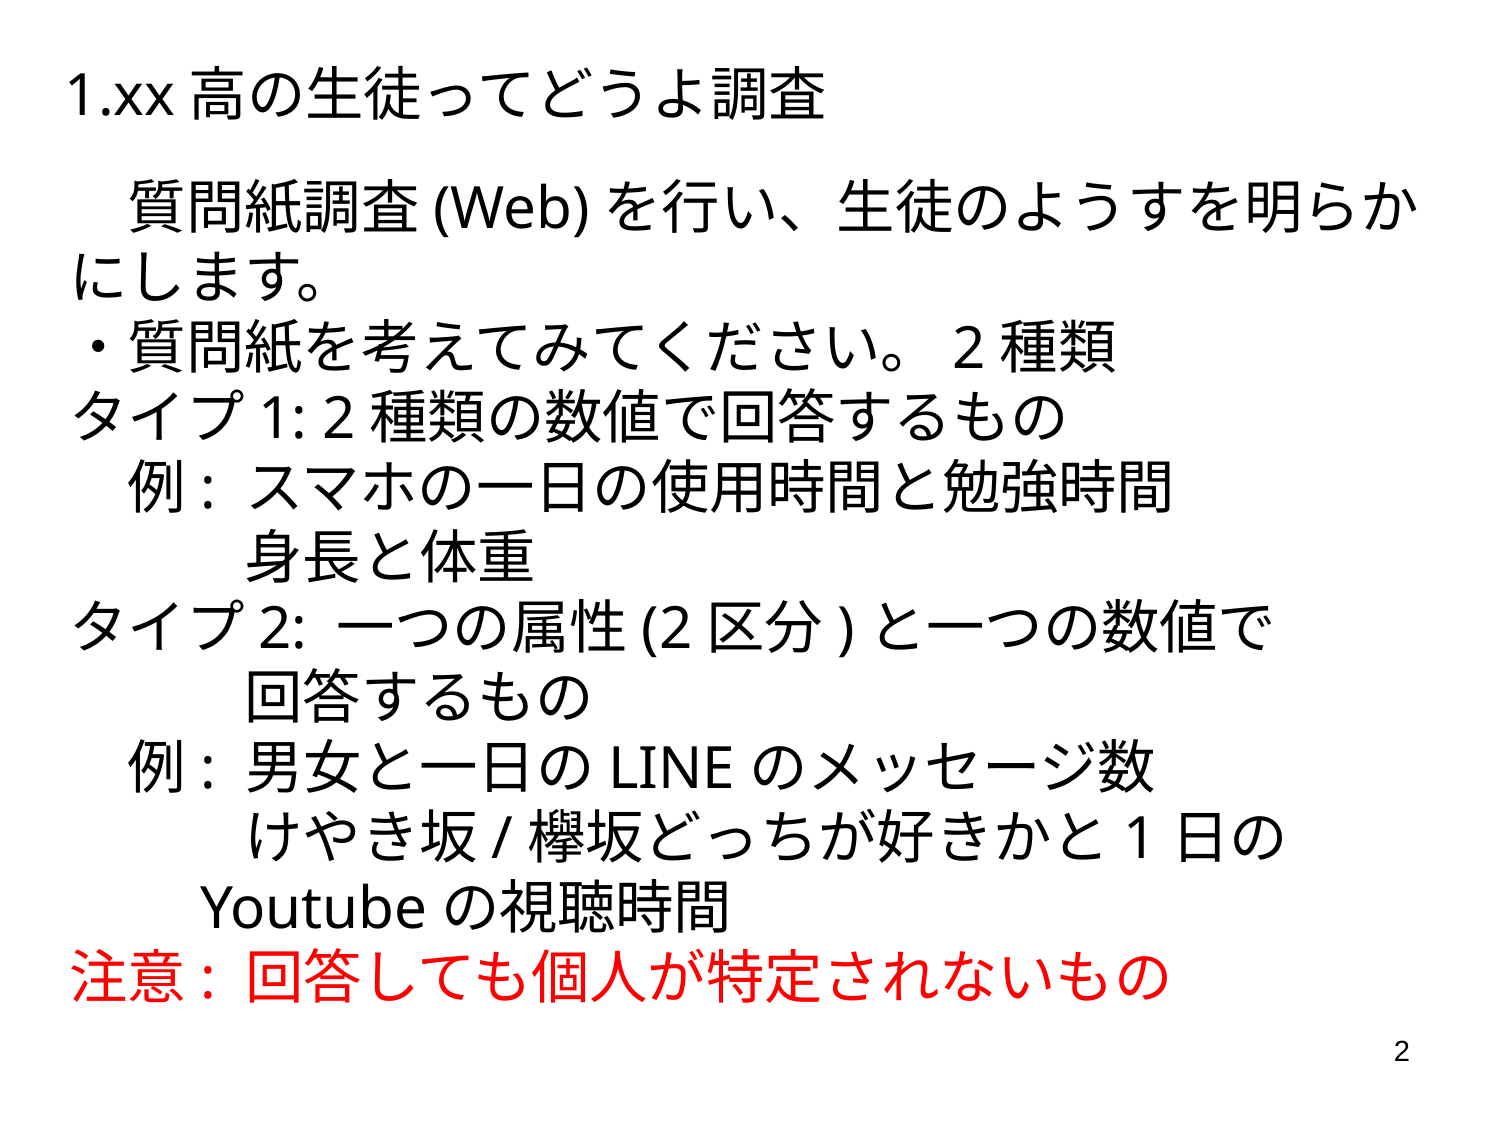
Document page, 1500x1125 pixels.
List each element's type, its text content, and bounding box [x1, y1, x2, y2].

text_box 質問紙調査(Web)を行い、生徒のようすを明らかにします。 ・質問紙を考えてみてください。2種類 タイプ1: 2種類の数値で回答するもの 例: スマホの一日の使用時間と勉強時間 身長と体重 タイプ2: 一つの属性(2区分)と一つの数値で 回答するもの 例: 男女と一日のLINEのメッセージ数 けやき坂/欅坂どっちが好きかと1日の Youtubeの視聴時間 注意: 回答しても個人が特定されないもの [54, 162, 1443, 1125]
text_box 1.xx高の生徒ってどうよ調査 [49, 50, 1500, 135]
